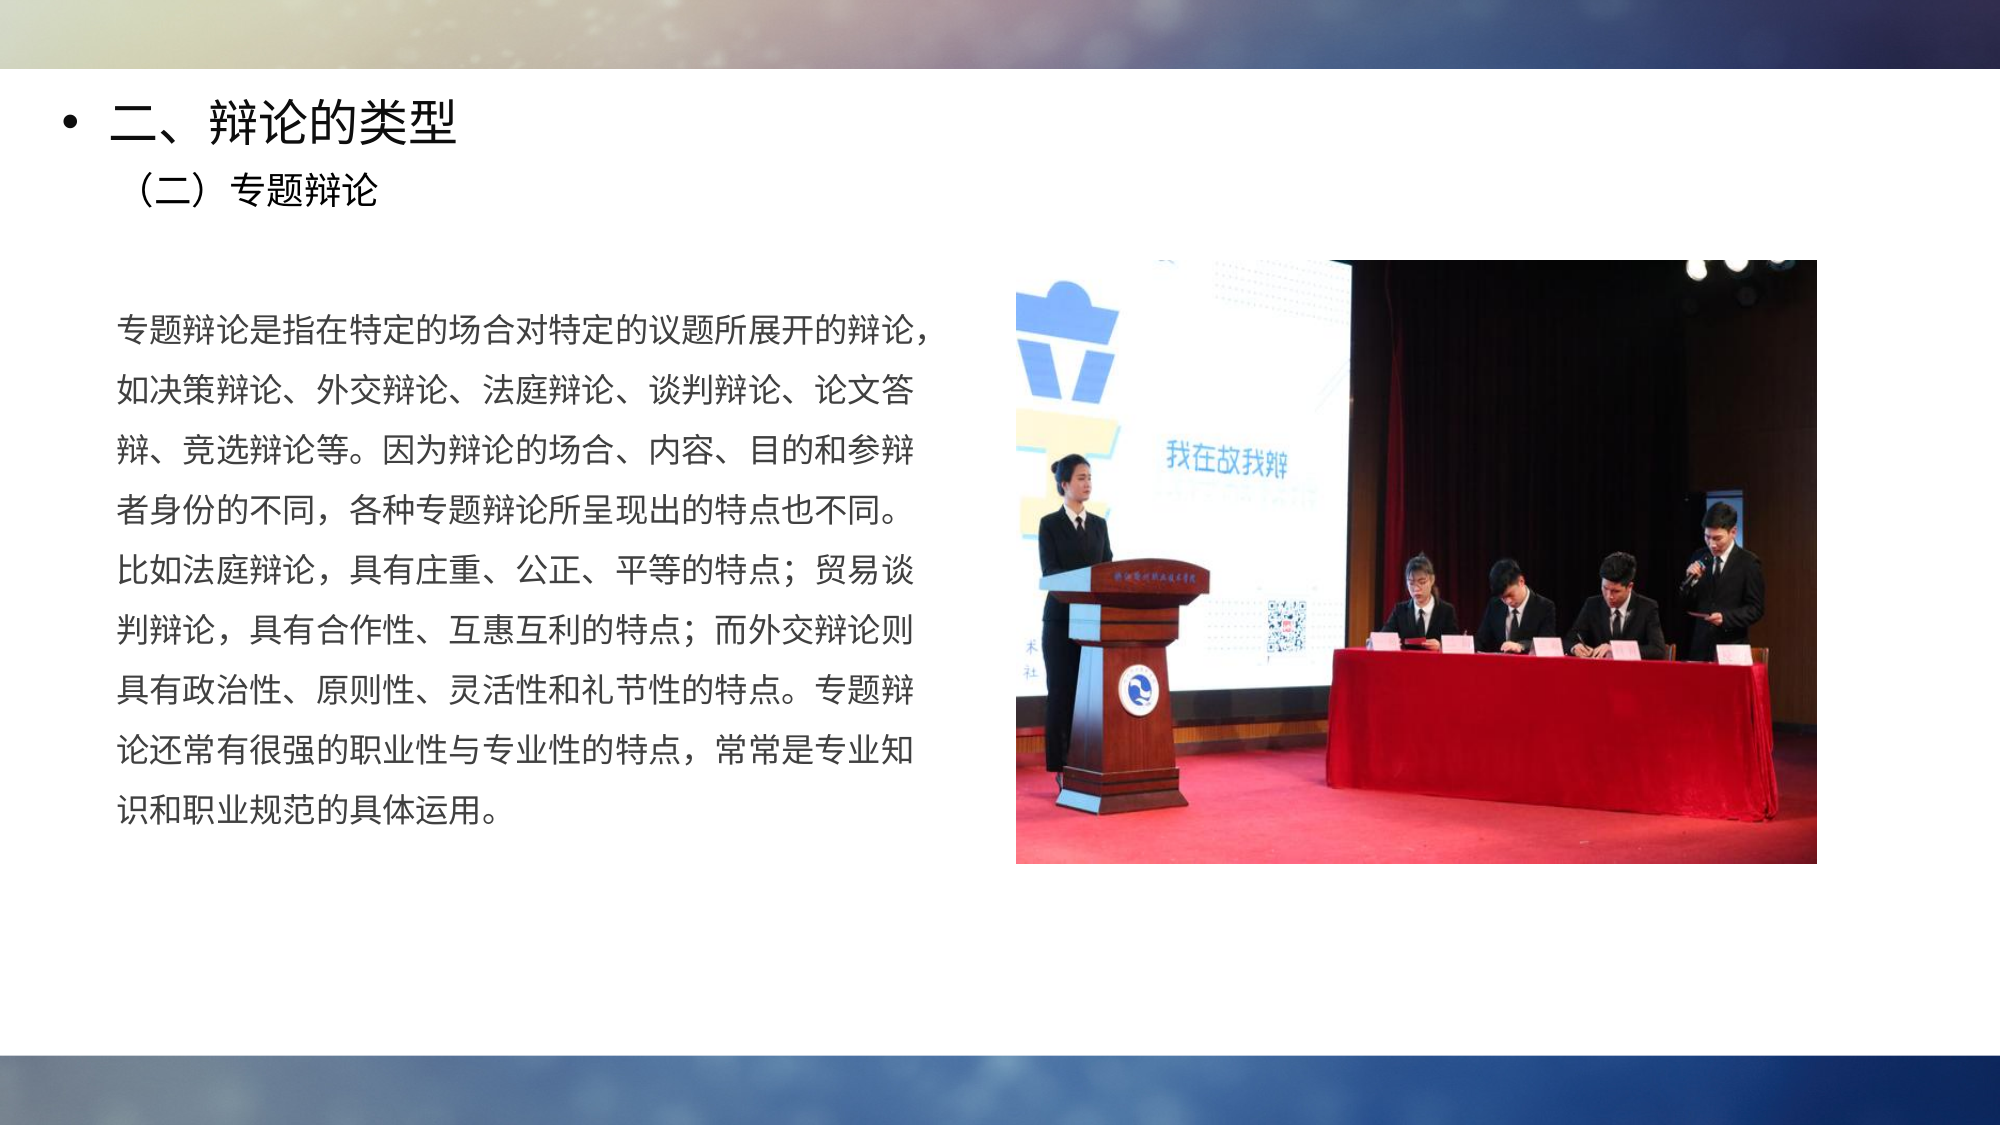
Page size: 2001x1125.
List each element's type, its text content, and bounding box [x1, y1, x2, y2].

picture [0, 0, 2000, 69]
text_box 专题辩论是指在特定的场合对特定的议题所展开的辩论，如决策辩论、外交辩论、法庭辩论、谈判辩论、论文答辩、竞选辩论等。因为辩论的场合、内容、目的和参辩者身份的不同，各种专题辩论所呈现出的特点也不同。比如法庭辩论，具有庄重、公正、平等的特点；贸易谈判辩论，具有合作性、互惠互利的特点；而外交辩论则具有政治性、原则性、灵活性和礼节性的特点。专题辩论还常有很强的职业性与专业性的特点，常常是专业知识和职业规范的具体运用。 [101, 282, 946, 836]
text_box 二、辩论的类型 [46, 84, 570, 160]
picture [0, 1056, 2000, 1125]
text_box （二）专题辩论 [101, 159, 395, 220]
picture [1016, 260, 1817, 864]
